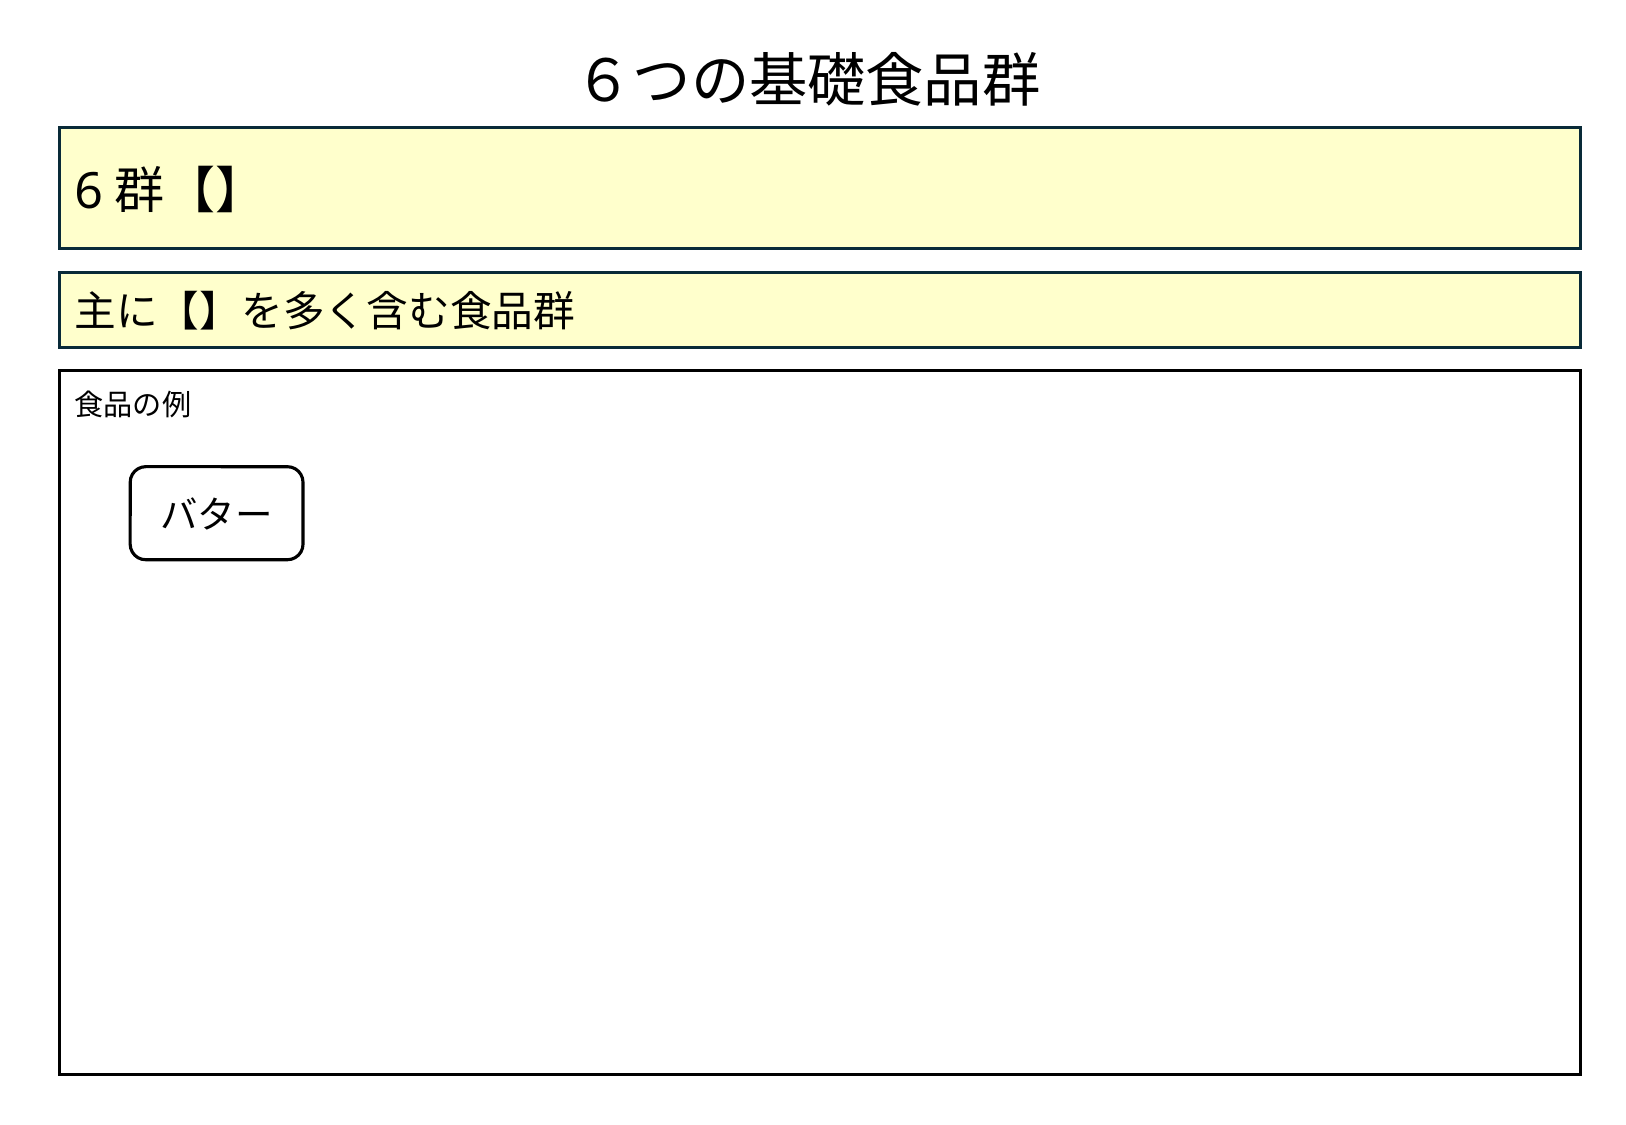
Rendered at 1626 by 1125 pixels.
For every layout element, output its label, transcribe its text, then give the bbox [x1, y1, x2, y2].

text_box [58, 369, 1582, 1076]
text_box バター [128, 465, 305, 562]
text_box 主に【】を多く含む食品群 [58, 271, 1582, 349]
text_box ６つの基礎食品群 [487, 28, 1128, 126]
text_box 6群【】 [58, 126, 1582, 250]
